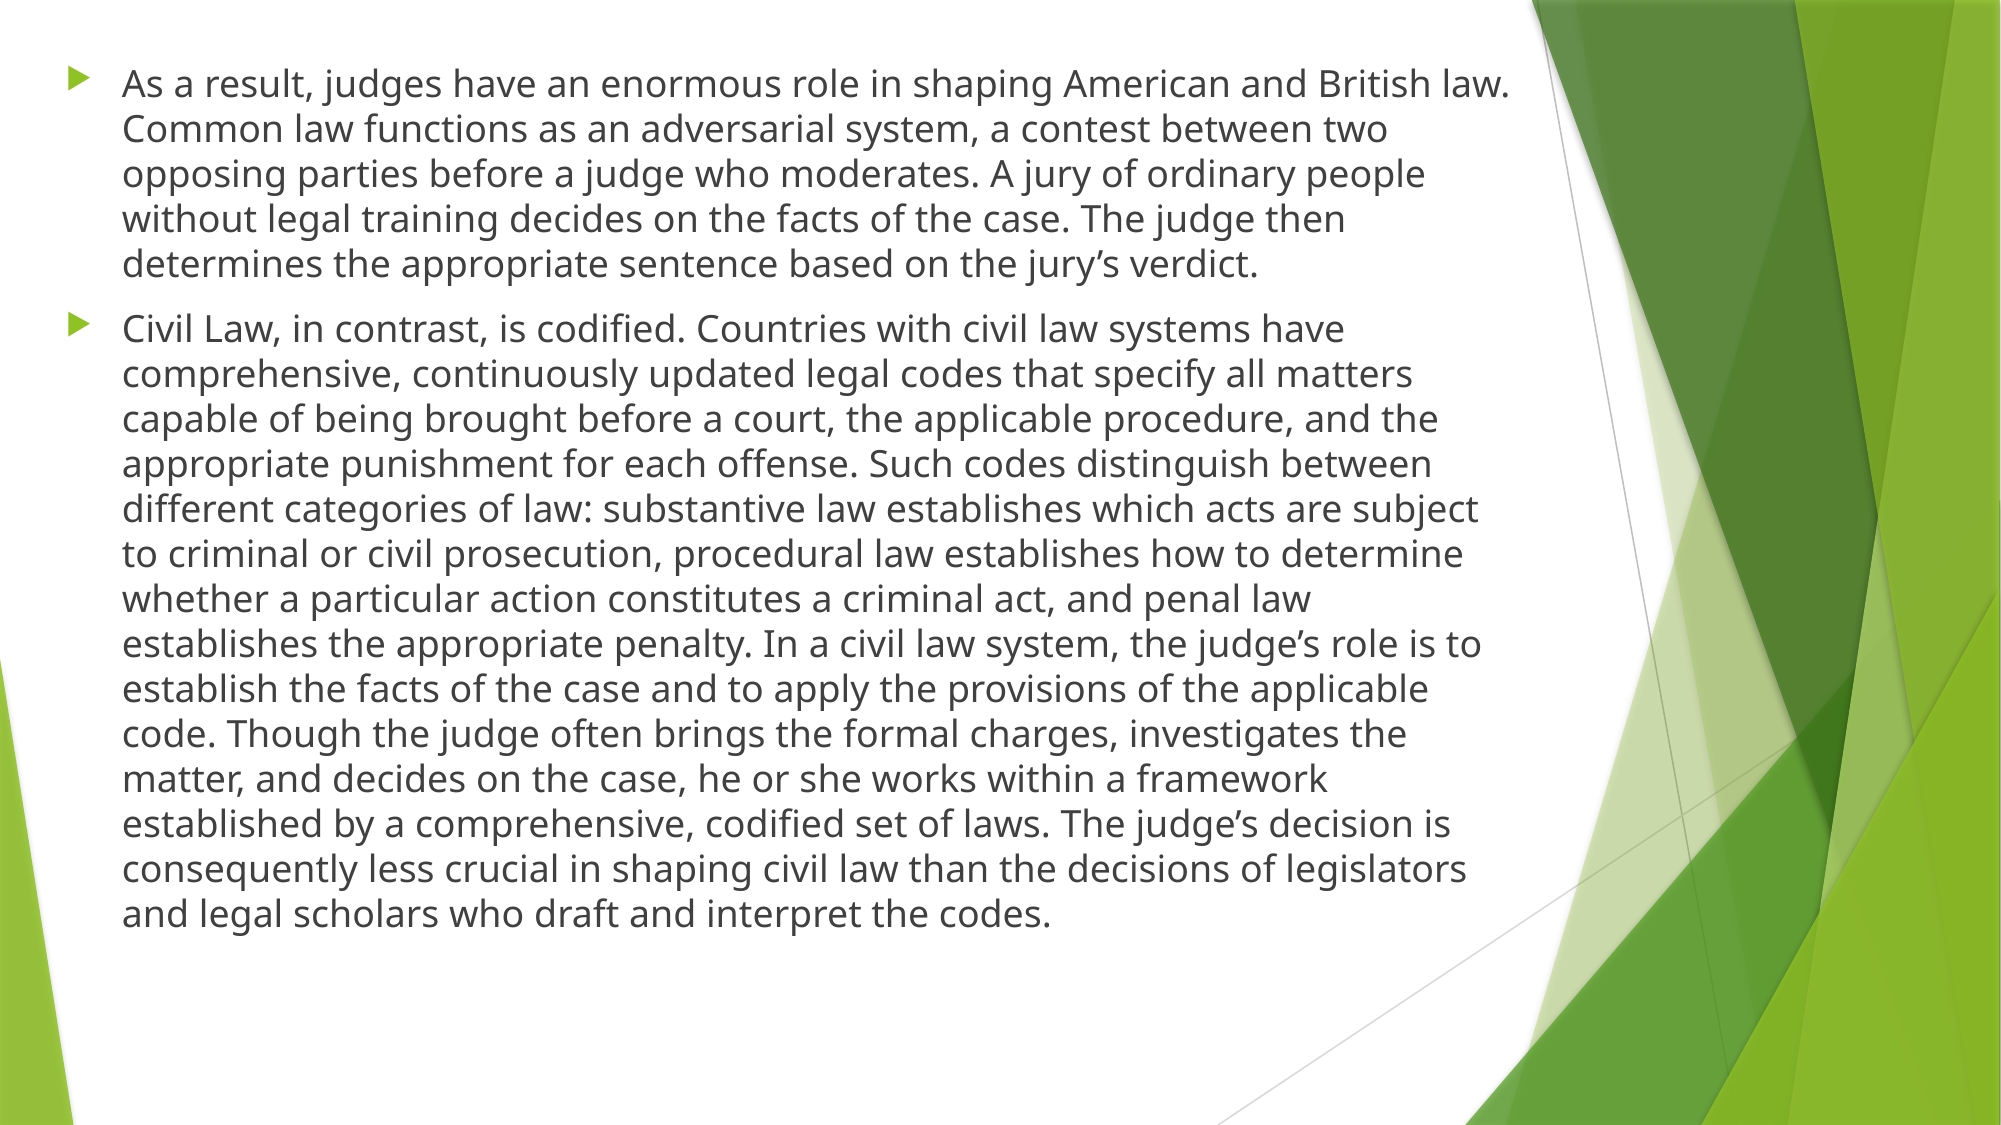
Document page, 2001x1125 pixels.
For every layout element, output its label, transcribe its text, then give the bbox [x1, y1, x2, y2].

list As a result, judges have an enormous role in shaping American and British law. Common law functions as an adversarial system, a contest between two opposing parties before a judge who moderates. A jury of ordinary people without legal training decides on the facts of the case. The judge then determines the appropriate sentence based on the jury’s verdict. Civil Law, in contrast, is codified. Countries with civil law systems have comprehensive, continuously updated legal codes that specify all matters capable of being brought before a court, the applicable procedure, and the appropriate punishment for each offense. Such codes distinguish between different categories of law: substantive law establishes which acts are subject to criminal or civil prosecution, procedural law establishes how to determine whether a particular action constitutes a criminal act, and penal law establishes the appropriate penalty. In a civil law system, the judge’s role is to establish the facts of the case and to apply the provisions of the applicable code. Though the judge often brings the formal charges, investigates the matter, and decides on the case, he or she works within a framework established by a comprehensive, codified set of laws. The judge’s decision is consequently less crucial in shaping civil law than the decisions of legislators and legal scholars who draft and interpret the codes. [50, 52, 1529, 1021]
